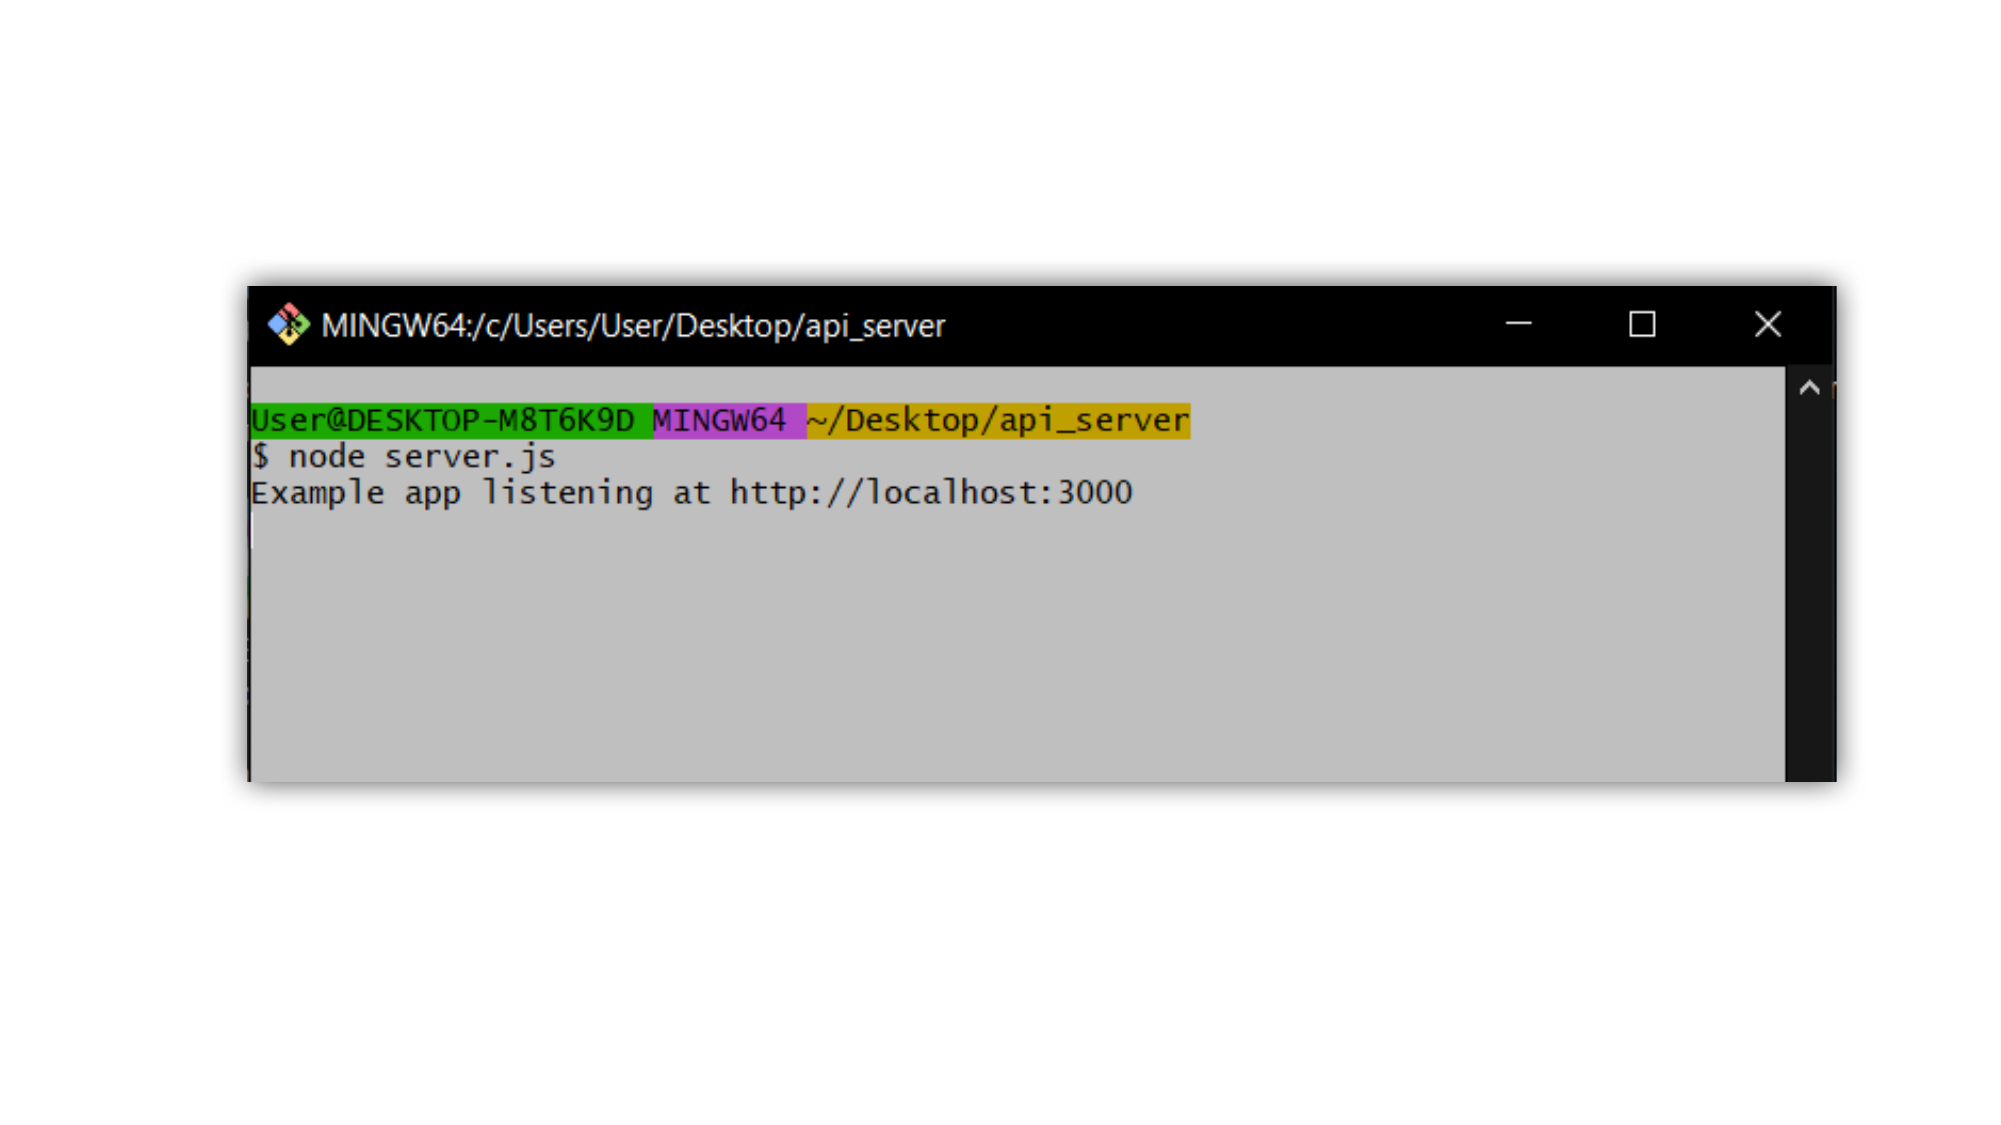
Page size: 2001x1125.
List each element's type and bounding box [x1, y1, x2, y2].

text_box [189, 249, 1893, 876]
picture [246, 286, 1838, 782]
